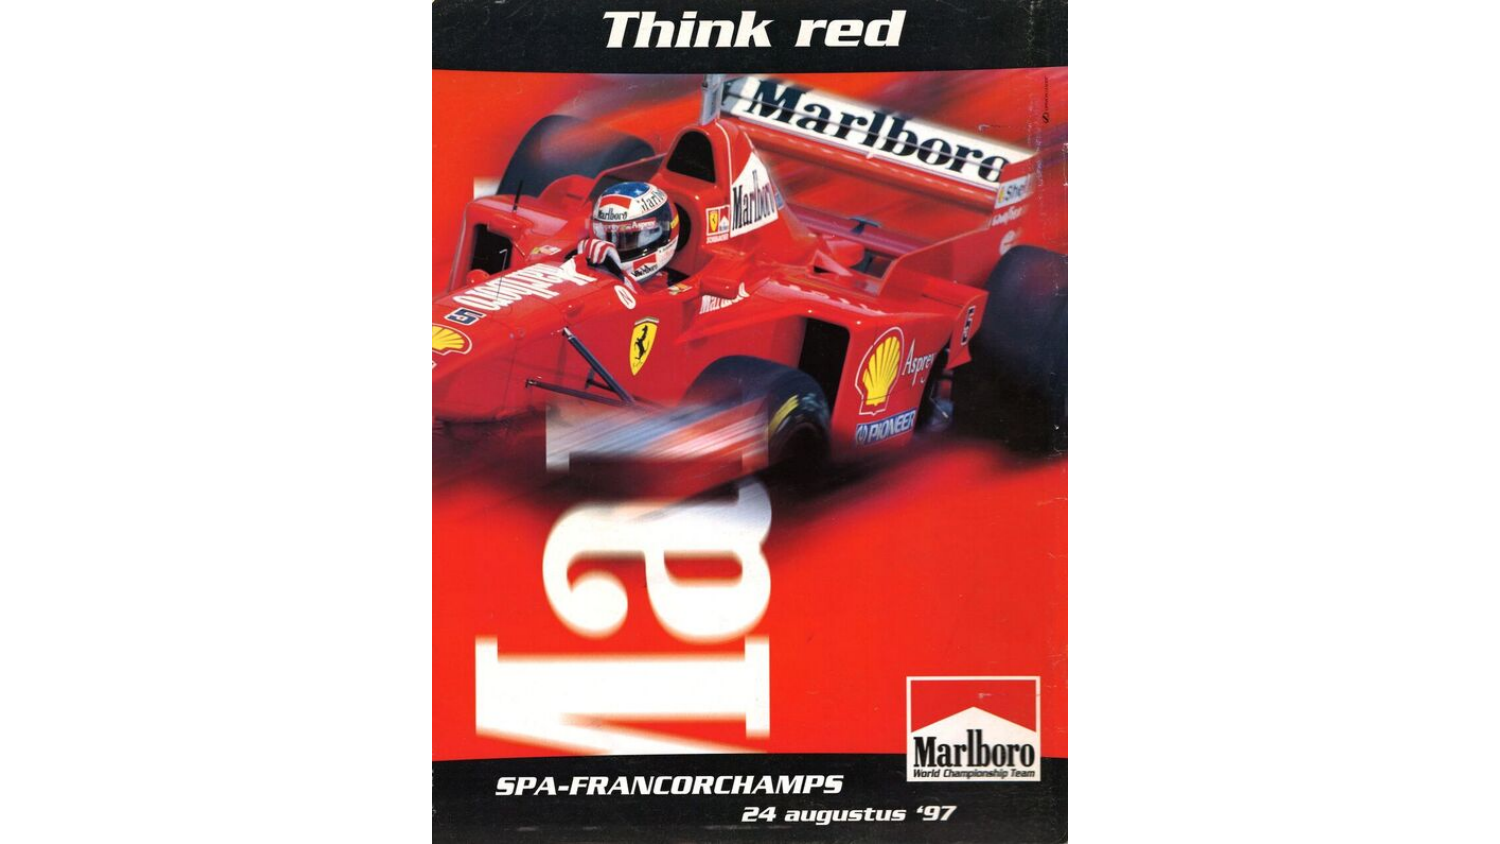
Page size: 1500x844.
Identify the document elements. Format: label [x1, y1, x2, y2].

picture [432, 0, 1068, 844]
